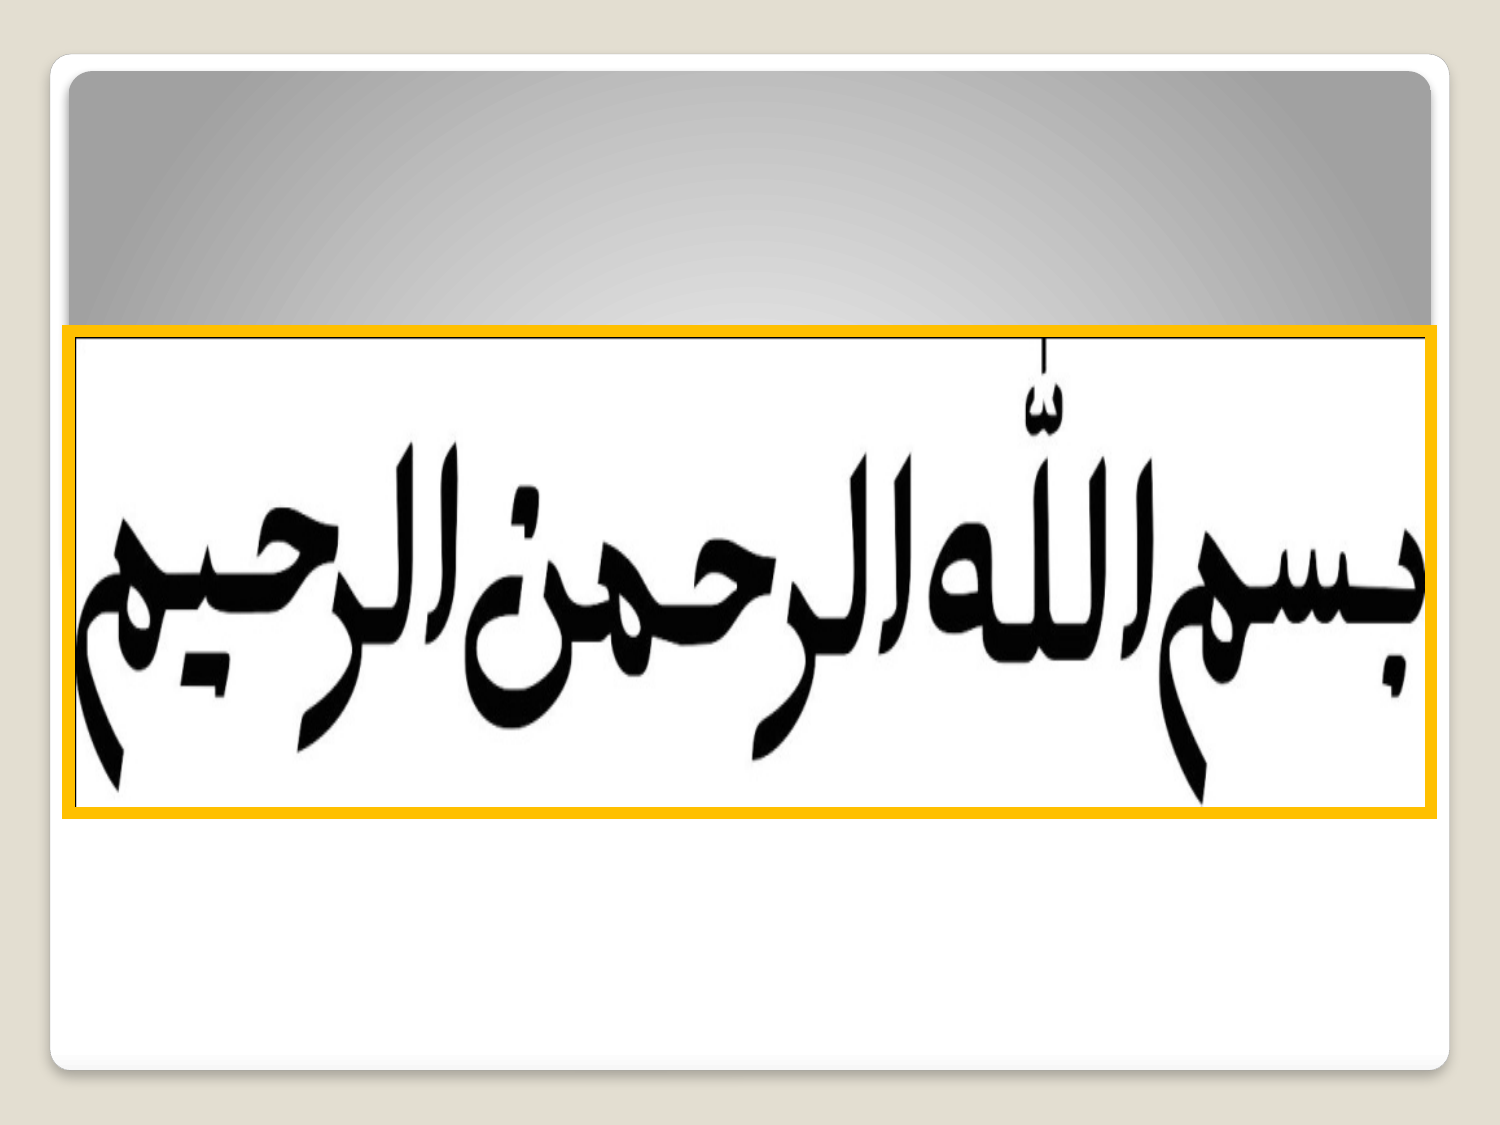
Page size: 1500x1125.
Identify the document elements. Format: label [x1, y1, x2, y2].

picture [74, 337, 1426, 808]
